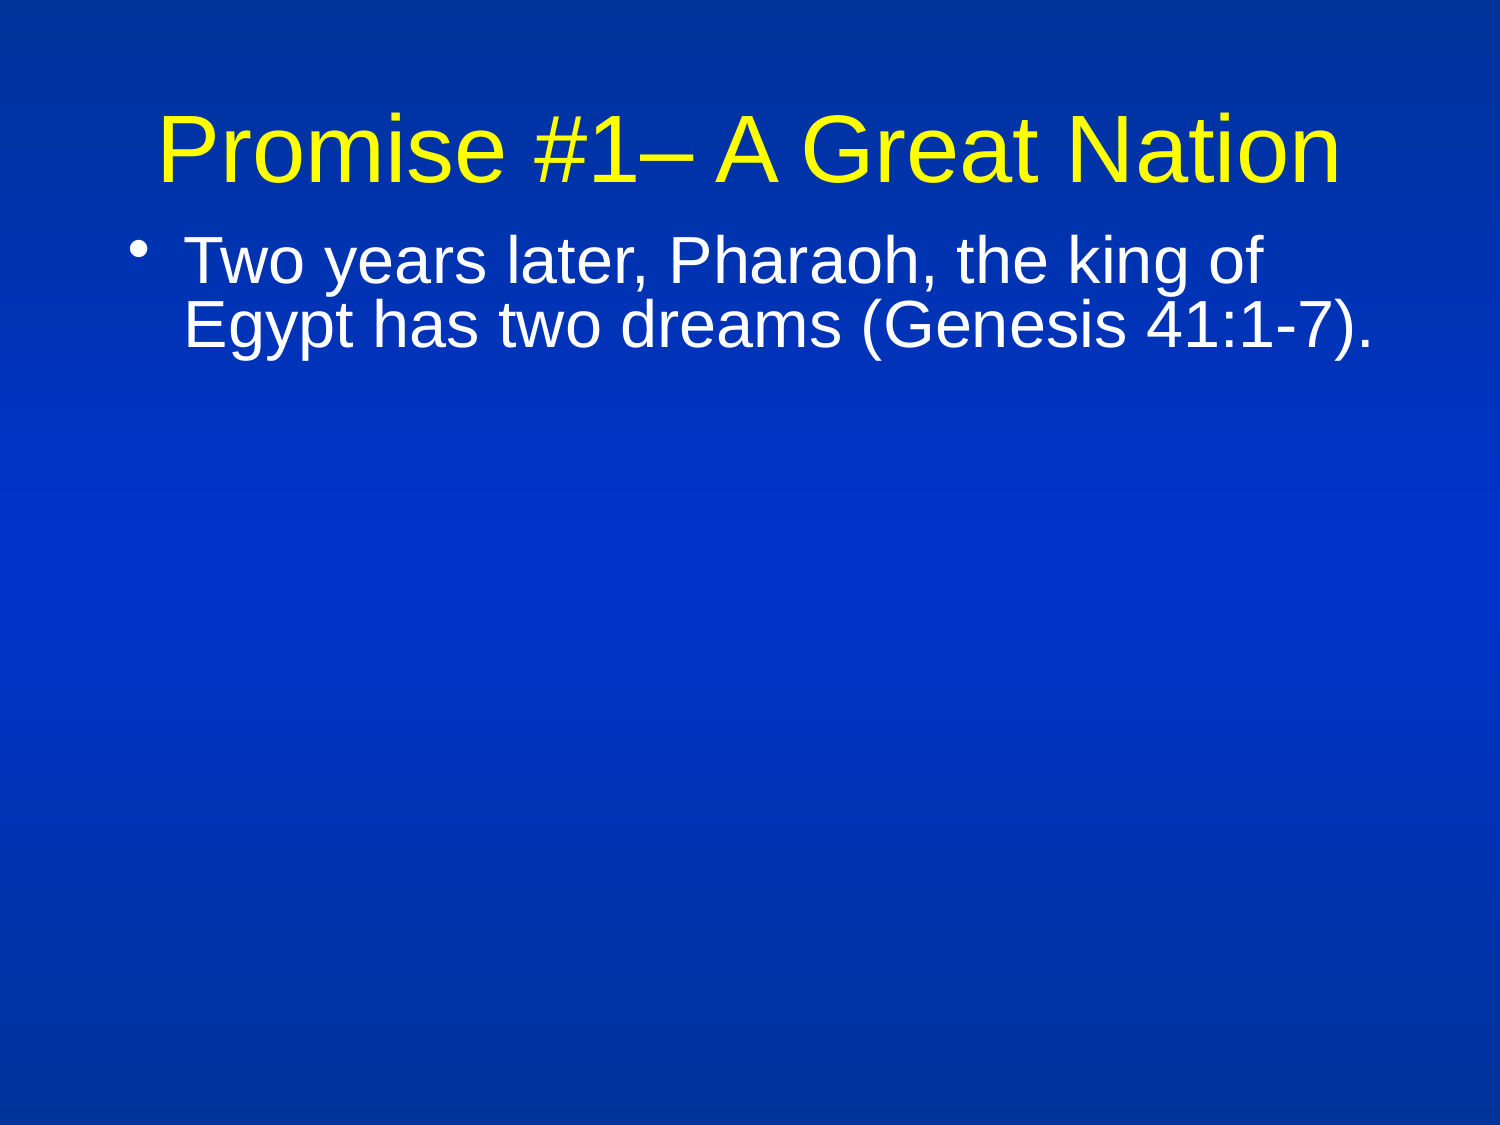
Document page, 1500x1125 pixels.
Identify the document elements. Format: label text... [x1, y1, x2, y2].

list Two years later, Pharaoh, the king of Egypt has two dreams (Genesis 41:1-7). [112, 224, 1450, 913]
title Promise #1– A Great Nation [37, 50, 1463, 238]
